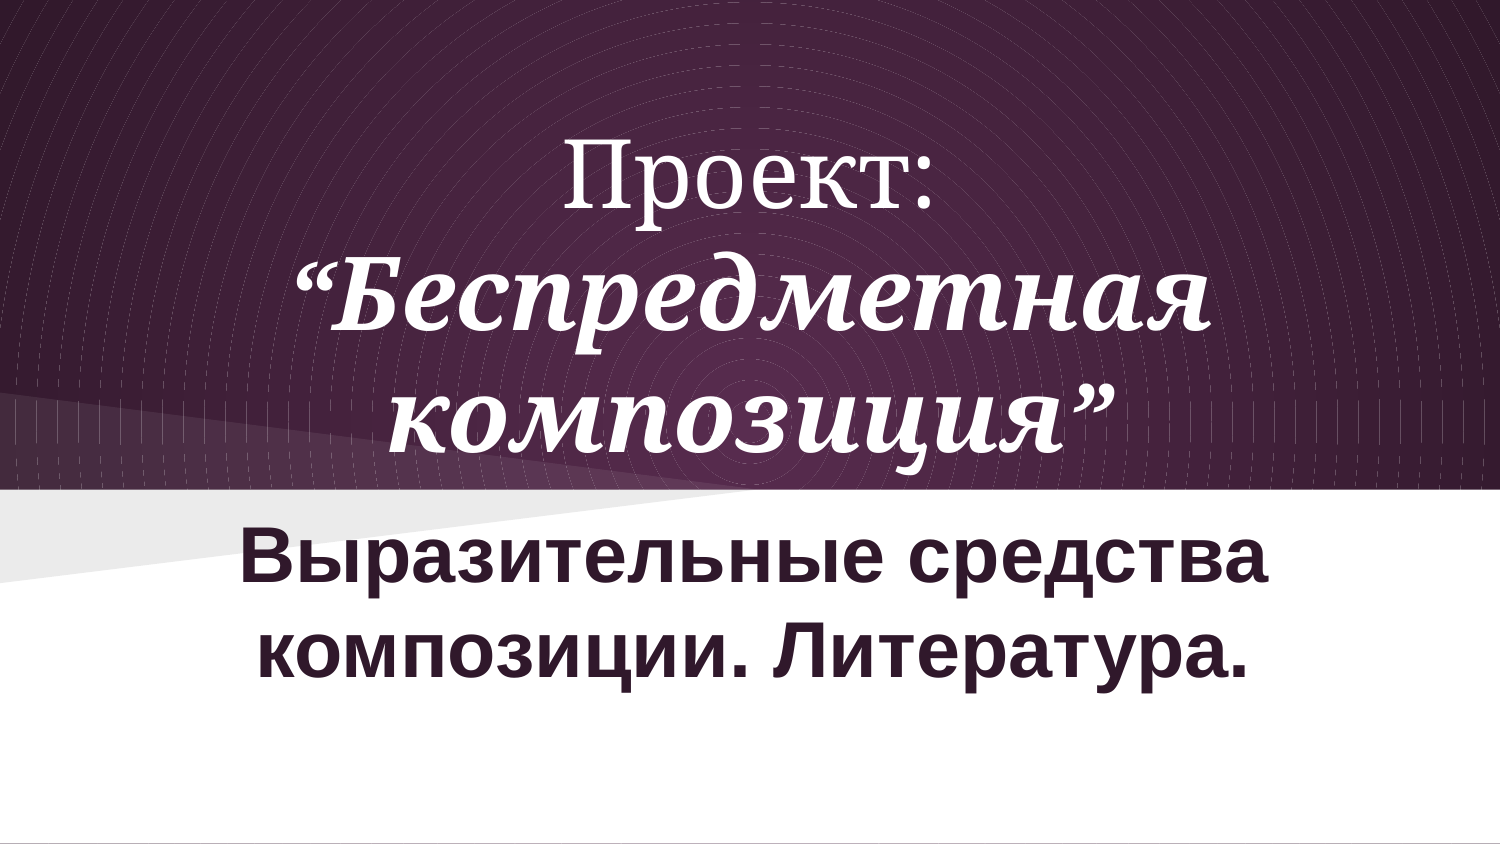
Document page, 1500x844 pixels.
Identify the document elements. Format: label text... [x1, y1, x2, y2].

title Проект: “Беспредметная композиция” [13, 11, 1487, 488]
text_box Выразительные средства композиции. Литература. [31, 488, 1476, 824]
